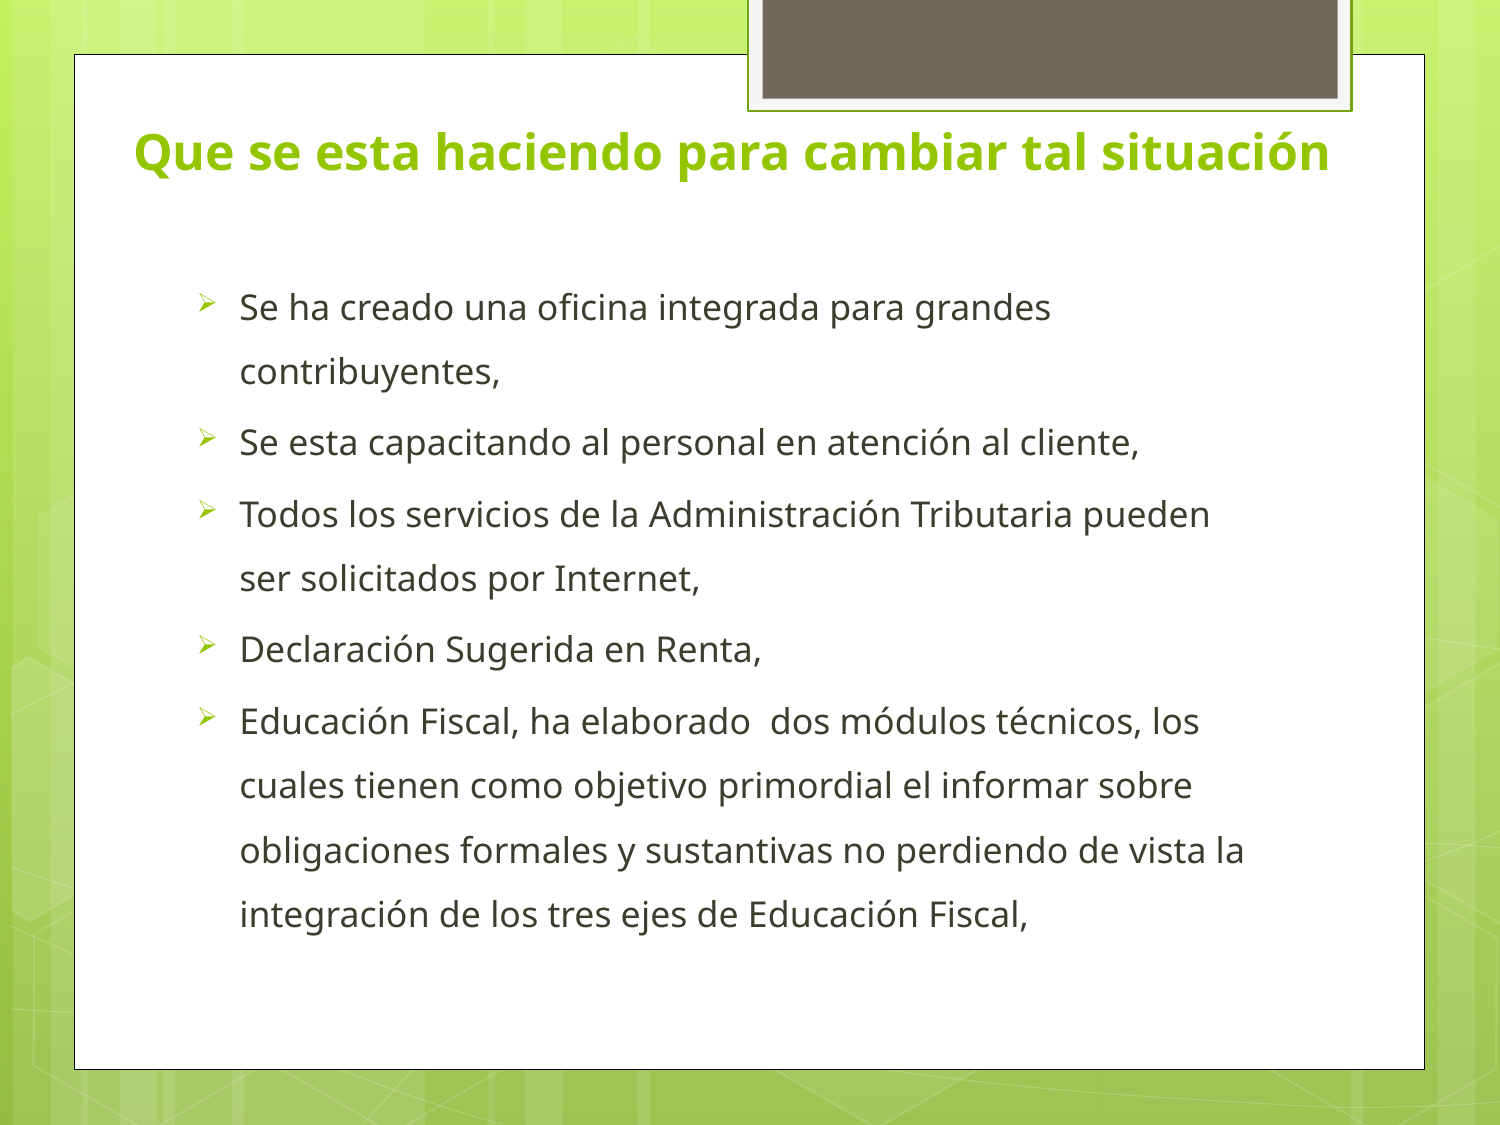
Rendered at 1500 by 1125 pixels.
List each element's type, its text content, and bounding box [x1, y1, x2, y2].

list Se ha creado una oficina integrada para grandes contribuyentes, Se esta capacitando al personal en atención al cliente, Todos los servicios de la Administración Tributaria pueden ser solicitados por Internet, Declaración Sugerida en Renta, Educación Fiscal, ha elaborado dos módulos técnicos, los cuales tienen como objetivo primordial el informar sobre obligaciones formales y sustantivas no perdiendo de vista la integración de los tres ejes de Educación Fiscal, [171, 255, 1283, 957]
title Que se esta haciendo para cambiar tal situación [76, 0, 1388, 188]
